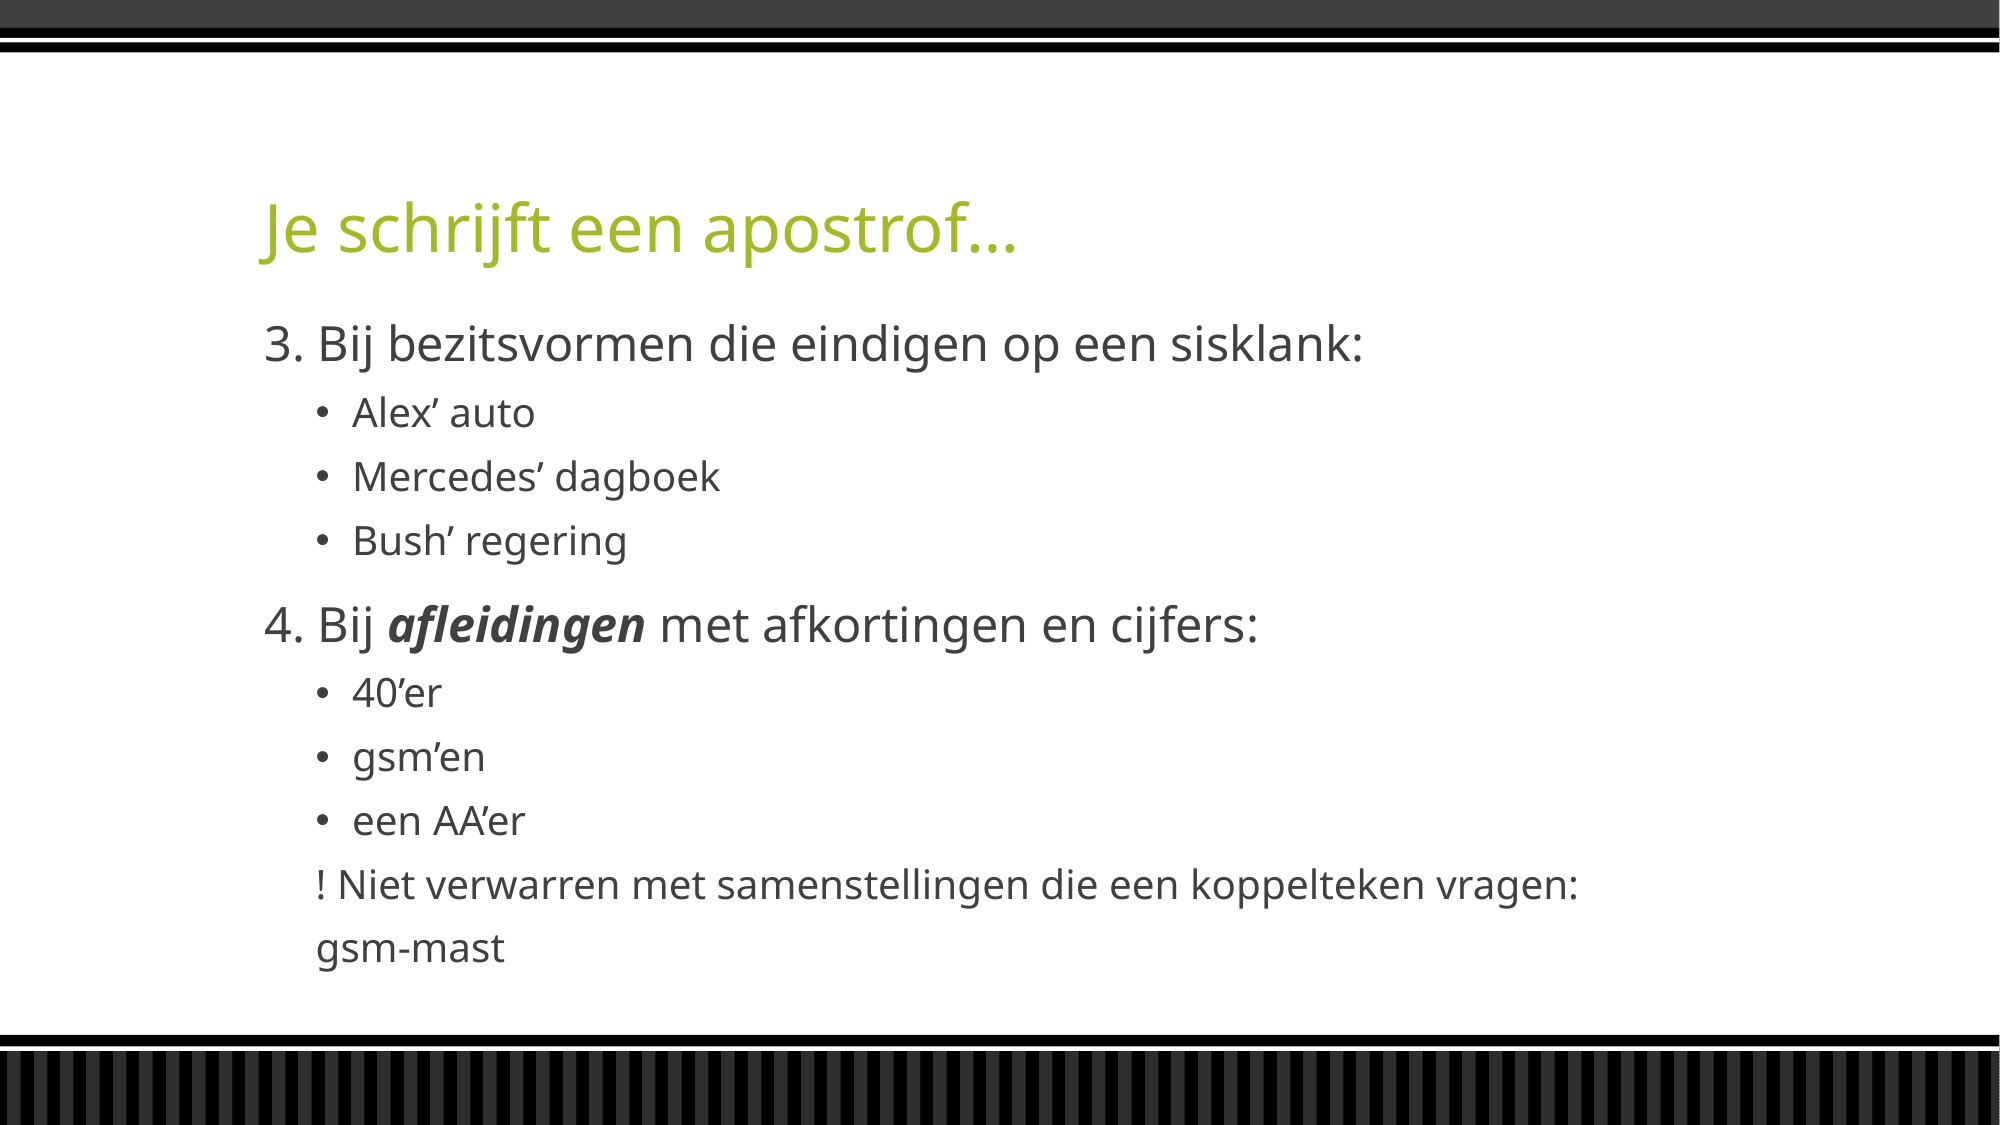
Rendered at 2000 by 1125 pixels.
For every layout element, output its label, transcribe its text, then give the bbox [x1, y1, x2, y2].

title Je schrijft een apostrof… [249, 99, 1750, 275]
list 3. Bij bezitsvormen die eindigen op een sisklank: Alex’ auto Mercedes’ dagboek Bush’ regering 4. Bij afleidingen met afkortingen en cijfers: 40’er gsm’en een AA’er ! Niet verwarren met samenstellingen die een koppelteken vragen: gsm-mast [249, 312, 1750, 988]
